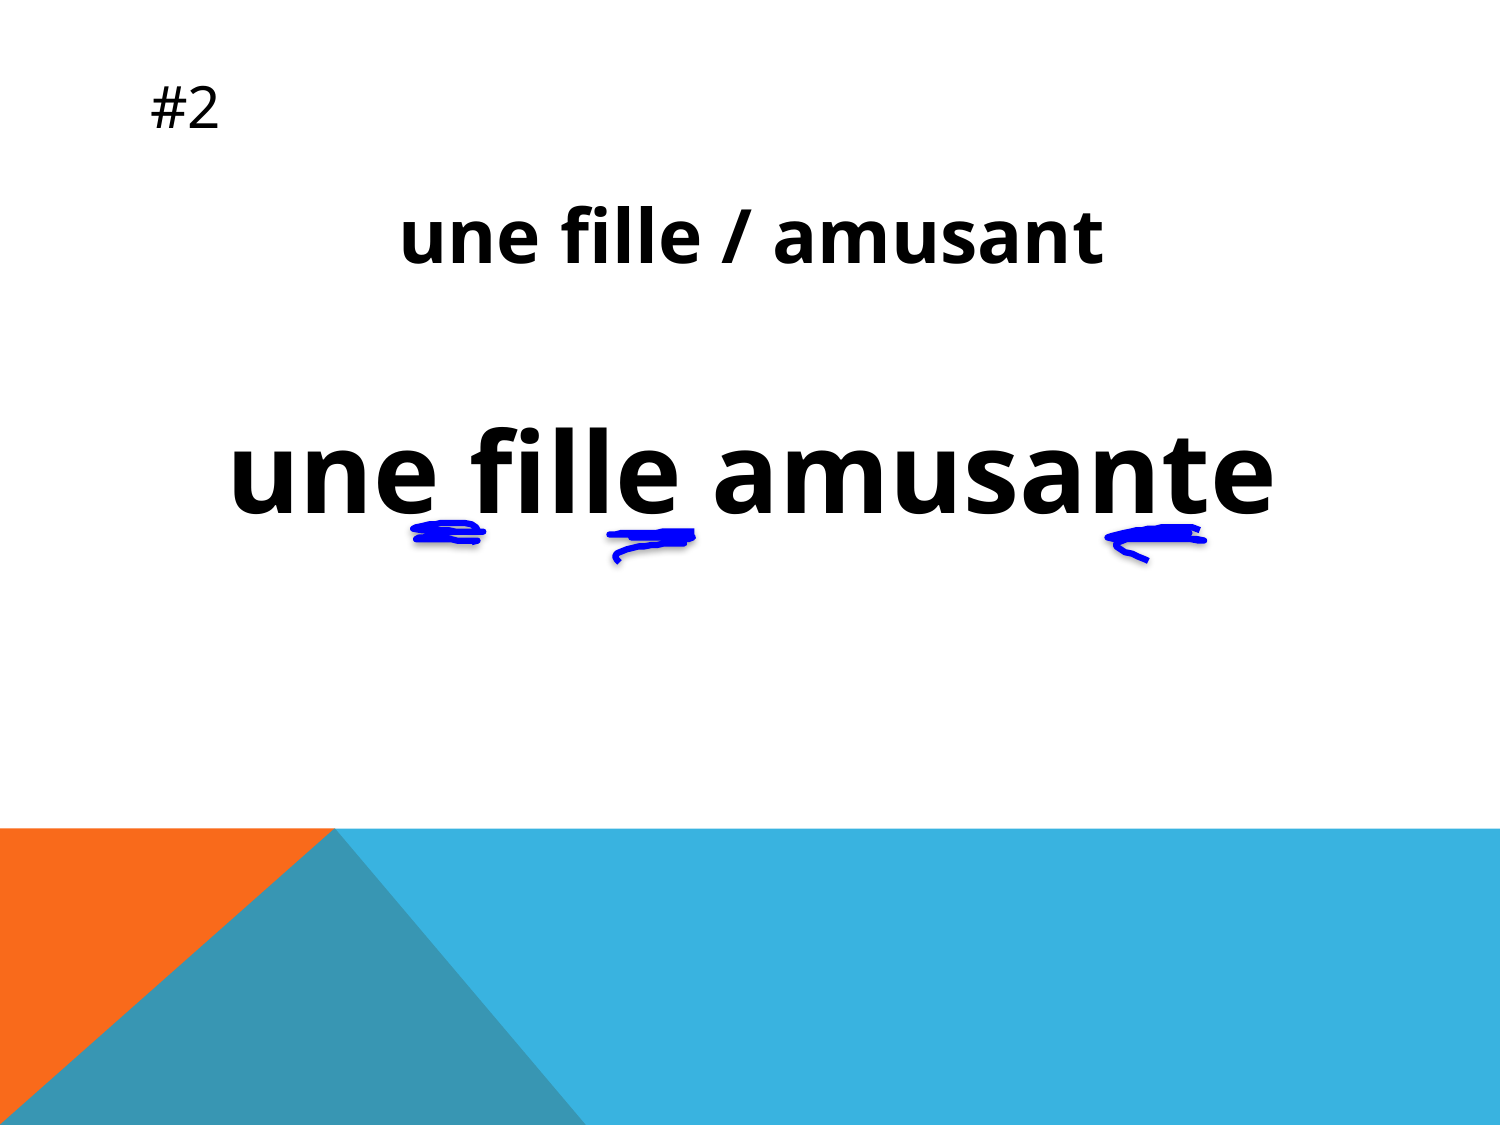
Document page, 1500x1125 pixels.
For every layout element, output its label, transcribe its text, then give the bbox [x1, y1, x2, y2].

text_box [411, 520, 486, 545]
title #2 [135, 60, 1369, 150]
text_box [607, 529, 695, 564]
text_box [1105, 525, 1207, 563]
list une fille / amusant une fille amusante [135, 180, 1369, 768]
